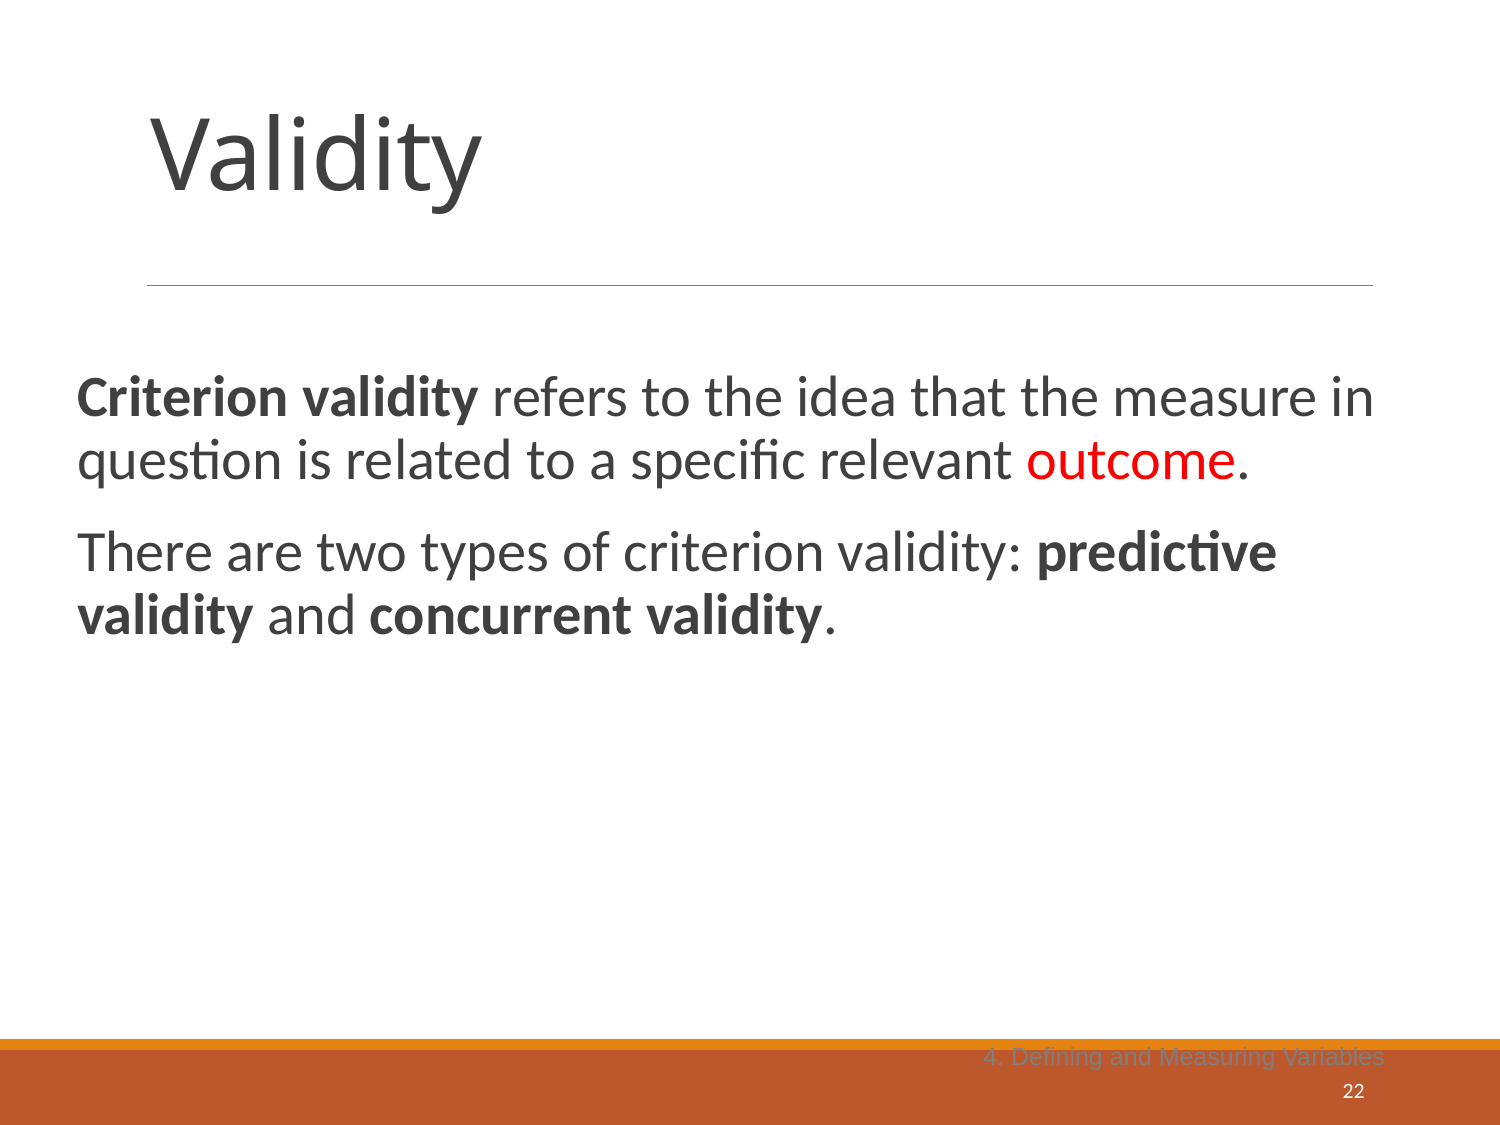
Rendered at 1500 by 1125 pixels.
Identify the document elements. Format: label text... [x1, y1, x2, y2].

list Criterion validity refers to the idea that the measure in question is related to a specific relevant outcome. There are two types of criterion validity: predictive validity and concurrent validity. [62, 259, 1452, 1034]
text_box 4. Defining and Measuring Variables [968, 1033, 1422, 1078]
title Validity [135, 47, 1373, 219]
slide_number 22 [1218, 1059, 1380, 1120]
